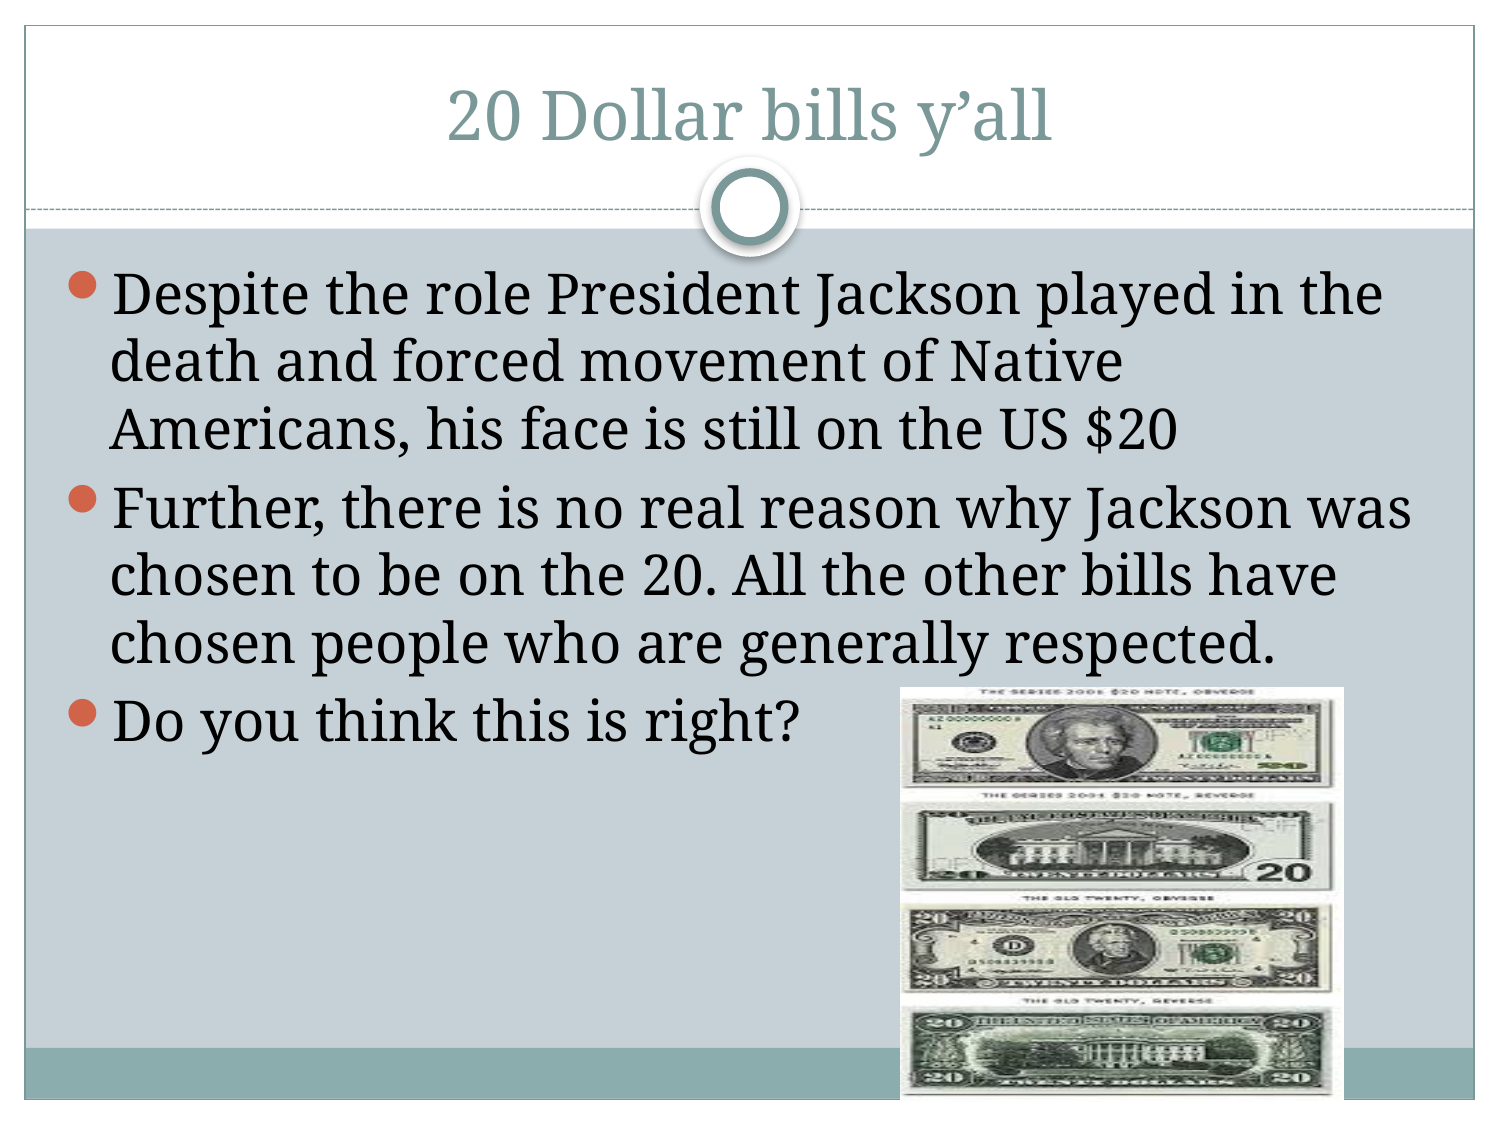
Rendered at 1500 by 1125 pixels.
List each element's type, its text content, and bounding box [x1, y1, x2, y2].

picture [899, 687, 1345, 1102]
list Despite the role President Jackson played in the death and forced movement of Native Americans, his face is still on the US $20 Further, there is no real reason why Jackson was chosen to be on the 20. All the other bills have chosen people who are generally respected. Do you think this is right? [49, 250, 1445, 1001]
title 20 Dollar bills y’all [49, 37, 1450, 162]
